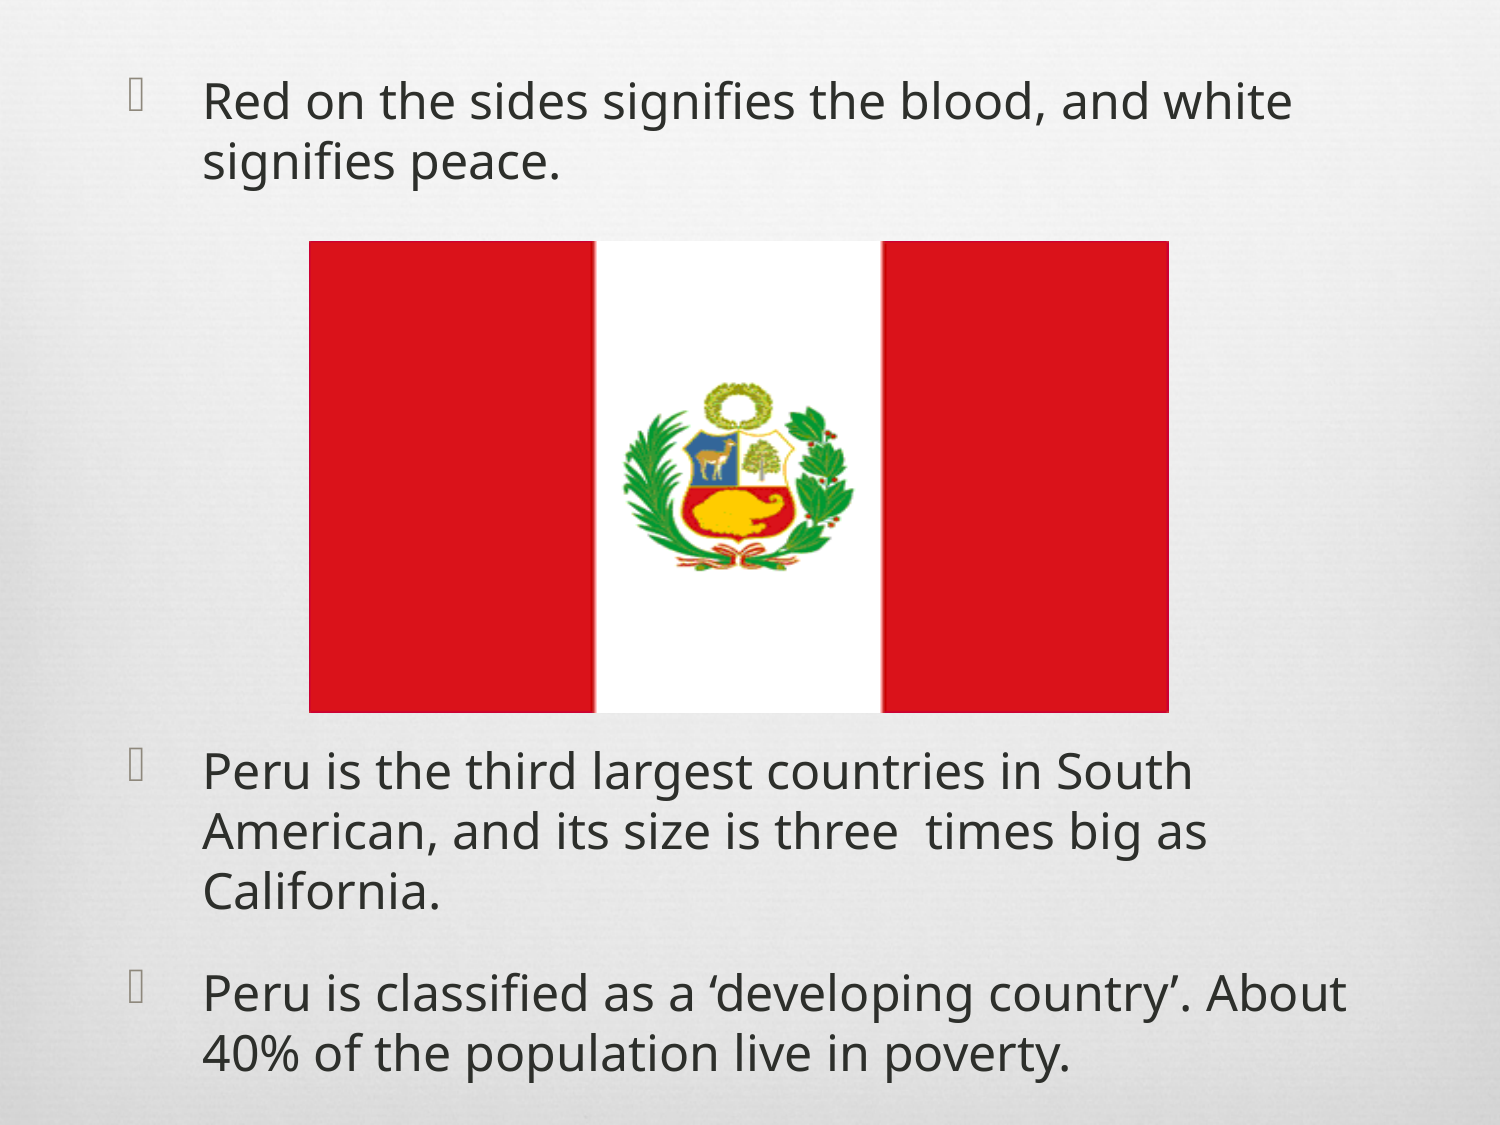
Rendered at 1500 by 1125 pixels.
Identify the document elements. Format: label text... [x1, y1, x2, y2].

list Red on the sides signifies the blood, and white signifies peace. Peru is the third largest countries in South American, and its size is three times big as California. Peru is classified as a ‘developing country’. About 40% of the population live in poverty. [112, 62, 1388, 1045]
picture [309, 241, 1169, 714]
